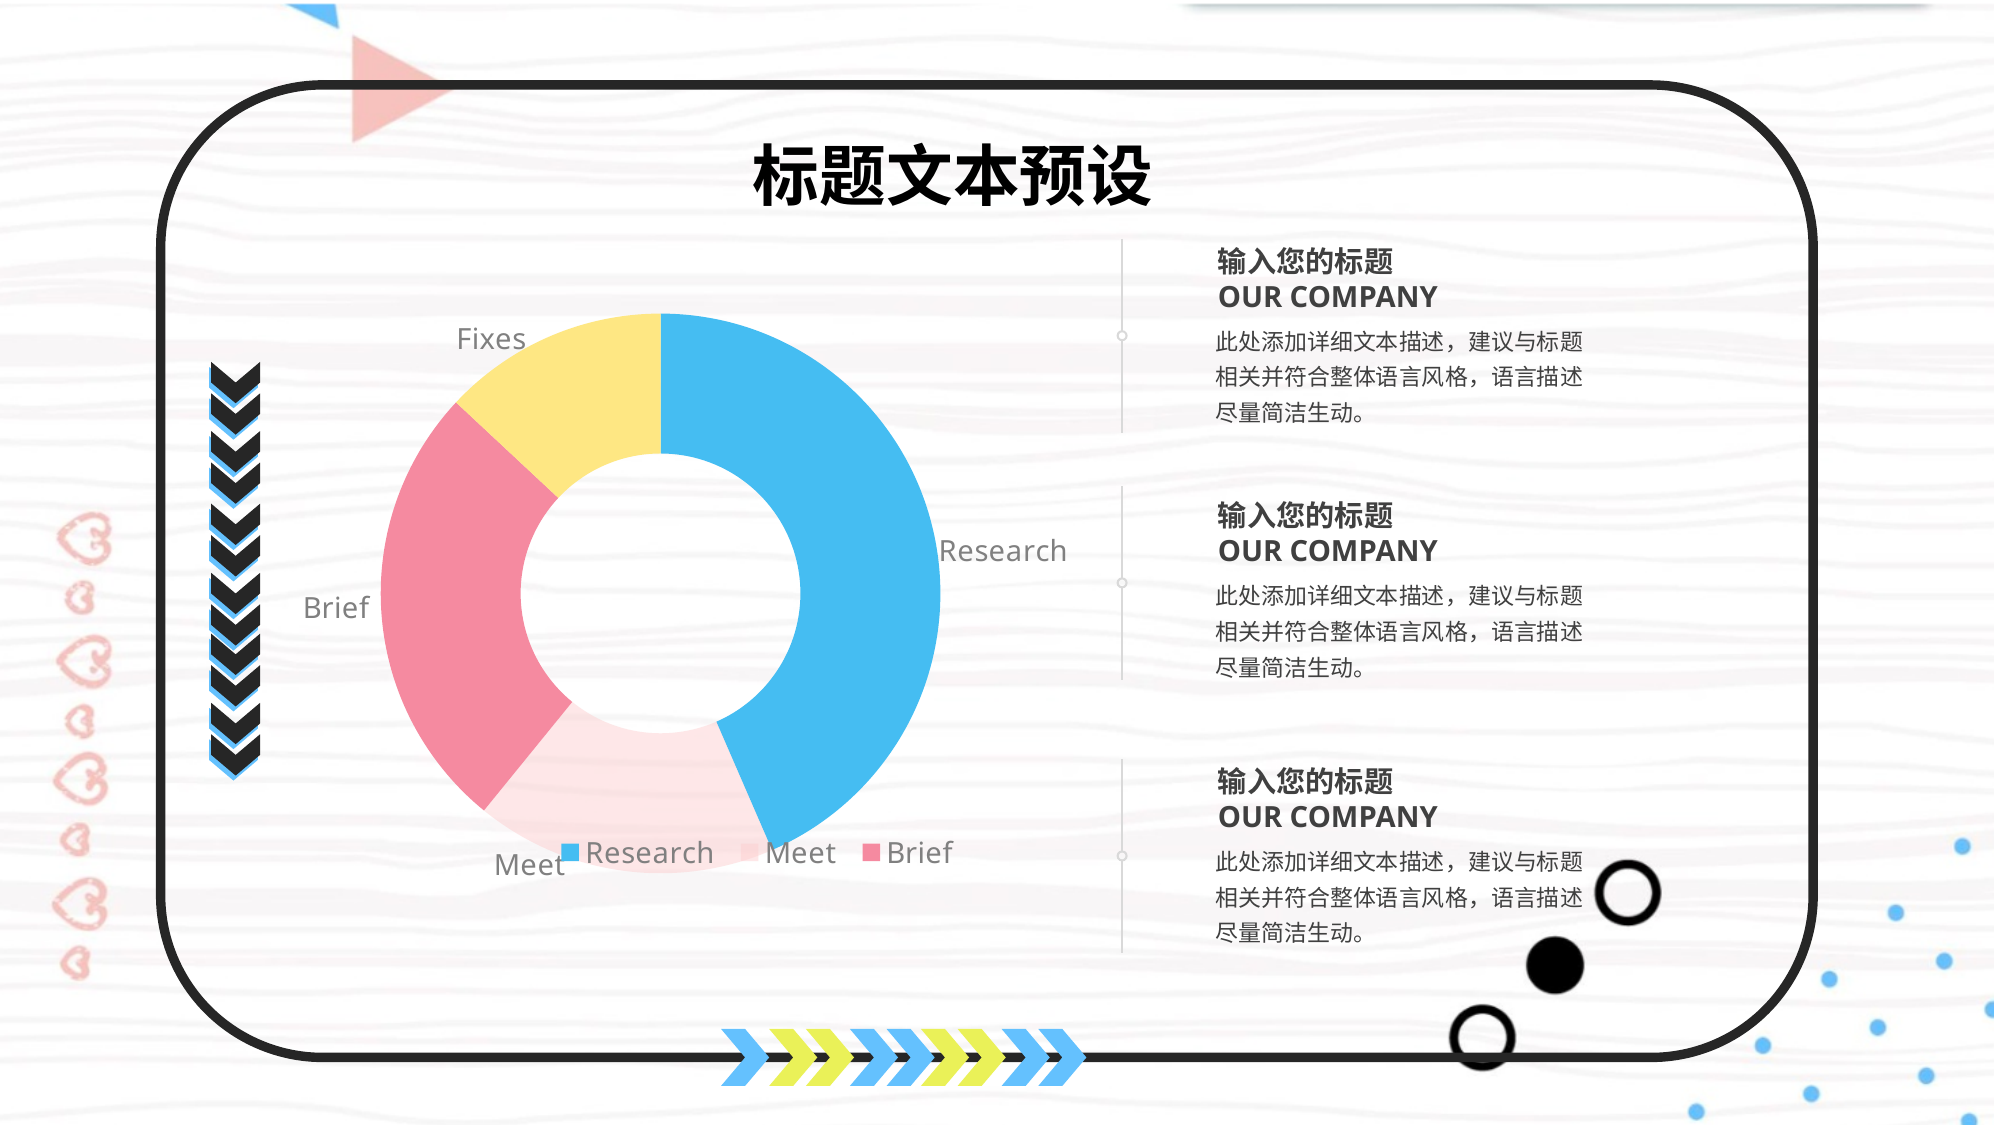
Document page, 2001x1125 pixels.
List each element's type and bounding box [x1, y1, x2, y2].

text_box [1025, 851, 1200, 861]
text_box [1025, 331, 1200, 341]
text_box [1200, 755, 1615, 956]
picture [0, 0, 1994, 1125]
text_box [209, 361, 260, 781]
text_box [1556, 83, 1815, 1059]
text_box [1200, 235, 1615, 436]
text_box [159, 83, 430, 1059]
chart [262, 301, 1258, 885]
text_box [1200, 490, 1615, 690]
text_box [1025, 578, 1200, 588]
text_box [720, 1028, 1087, 1086]
